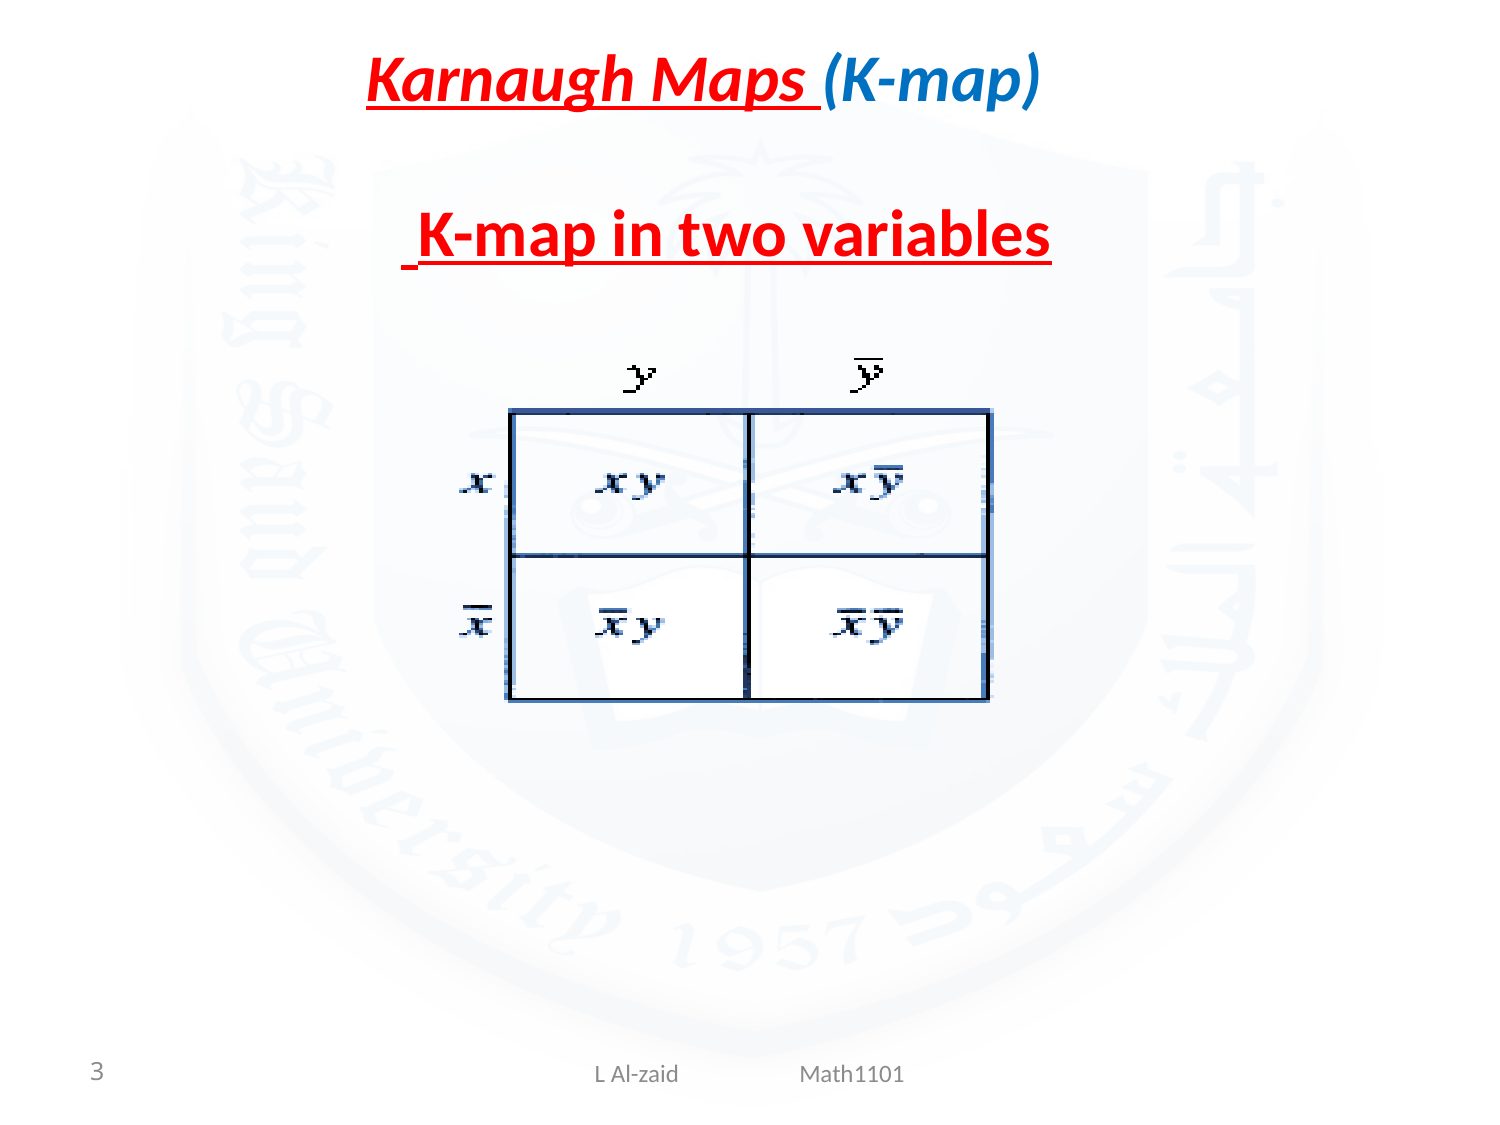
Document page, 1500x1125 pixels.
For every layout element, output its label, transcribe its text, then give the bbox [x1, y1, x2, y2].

picture [343, 337, 1093, 752]
footer L Al-zaid Math1101 [512, 1042, 988, 1103]
text_box K-map in two variables [385, 182, 1067, 277]
title Karnaugh Maps (K-map) [29, 0, 1380, 149]
slide_number 3 [75, 1042, 425, 1103]
